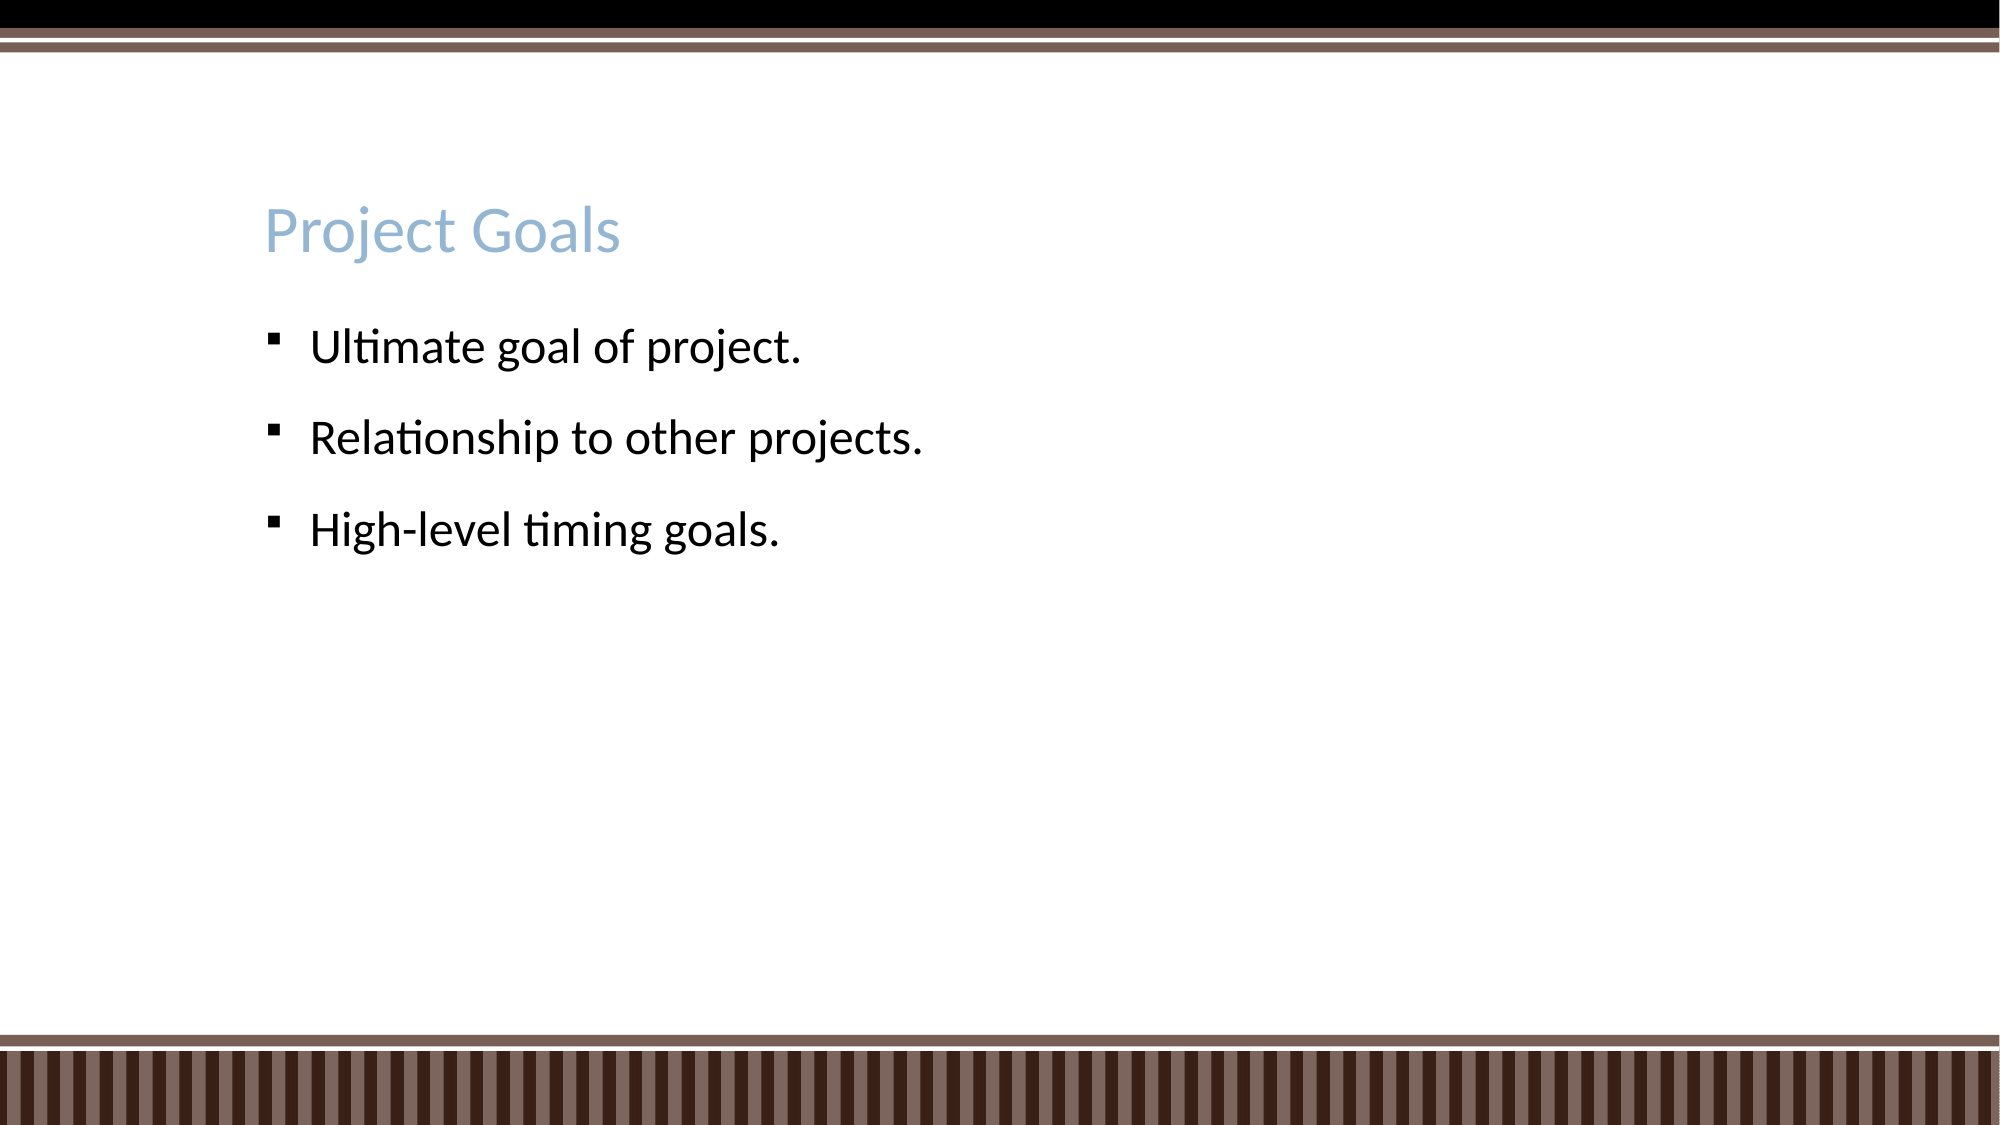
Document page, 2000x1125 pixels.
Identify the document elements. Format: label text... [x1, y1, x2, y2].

title Project Goals [249, 99, 1750, 275]
list Ultimate goal of project. Relationship to other projects. High-level timing goals. [249, 312, 1750, 920]
